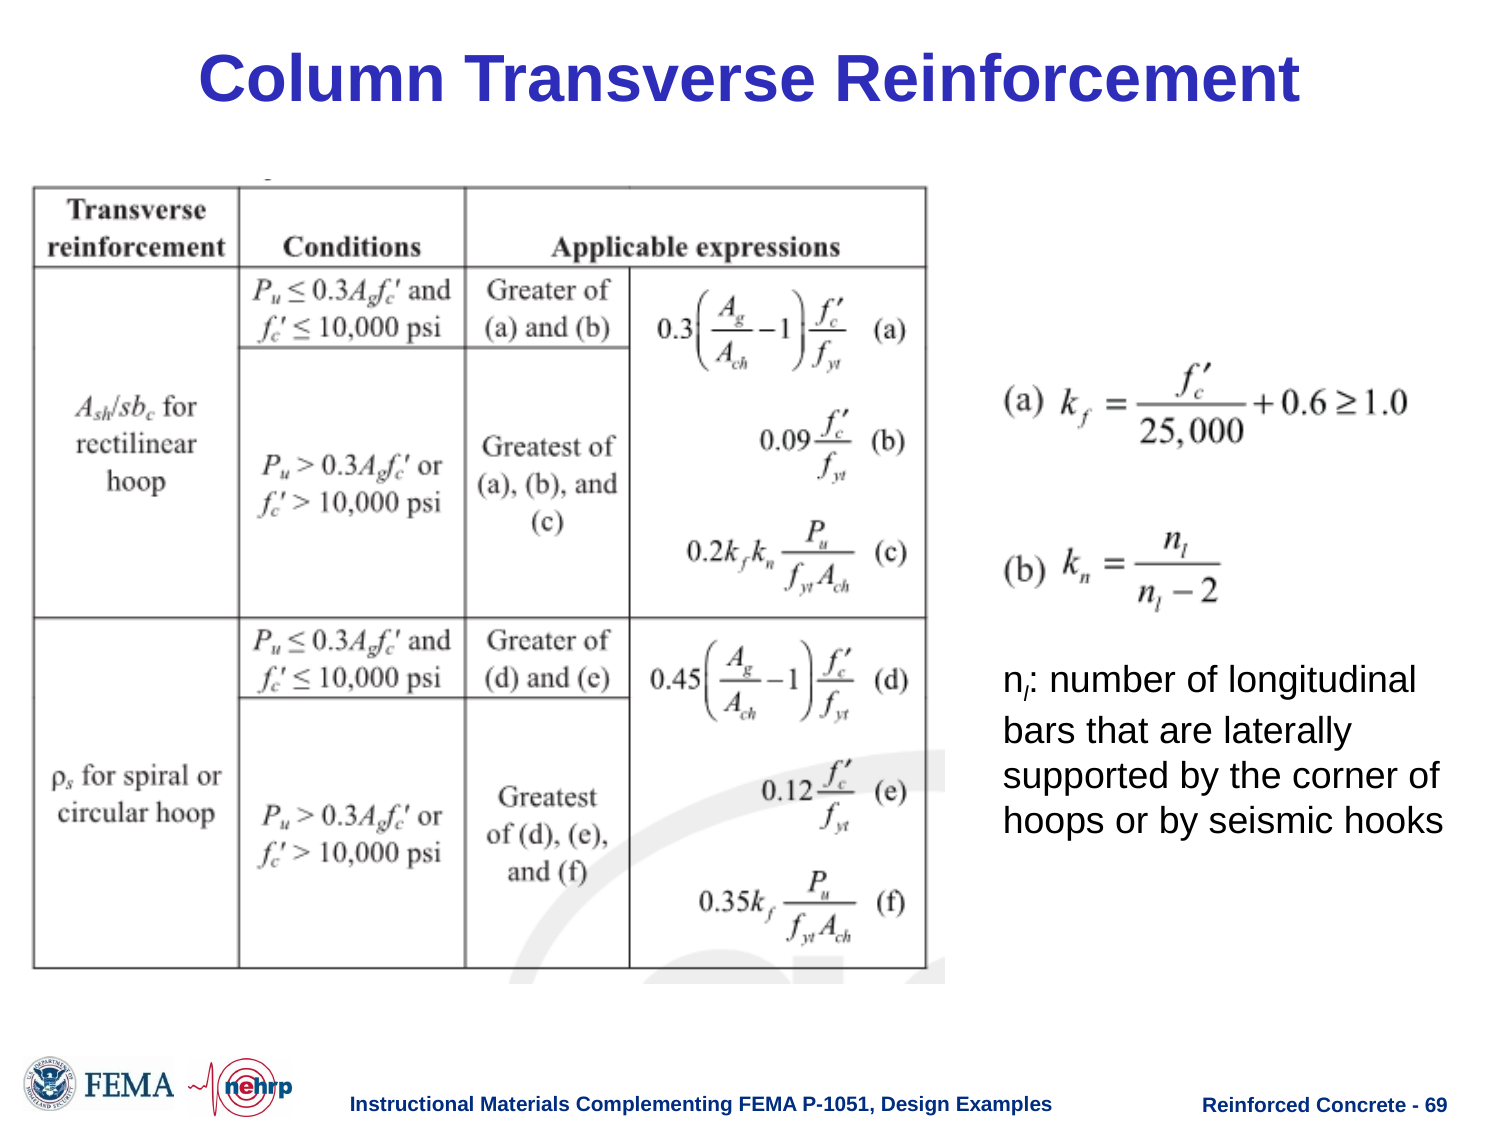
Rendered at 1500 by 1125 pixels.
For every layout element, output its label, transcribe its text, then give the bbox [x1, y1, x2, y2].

picture [29, 179, 945, 984]
title Column Transverse Reinforcement [74, 0, 1426, 150]
picture [987, 347, 1481, 618]
picture [188, 1058, 292, 1117]
text_box nl: number of longitudinal bars that are laterally supported by the corner of hoops or by seismic hooks [988, 647, 1500, 849]
footer Instructional Materials Complementing FEMA P-1051, Design Examples [334, 1087, 1104, 1124]
picture [23, 1056, 174, 1111]
